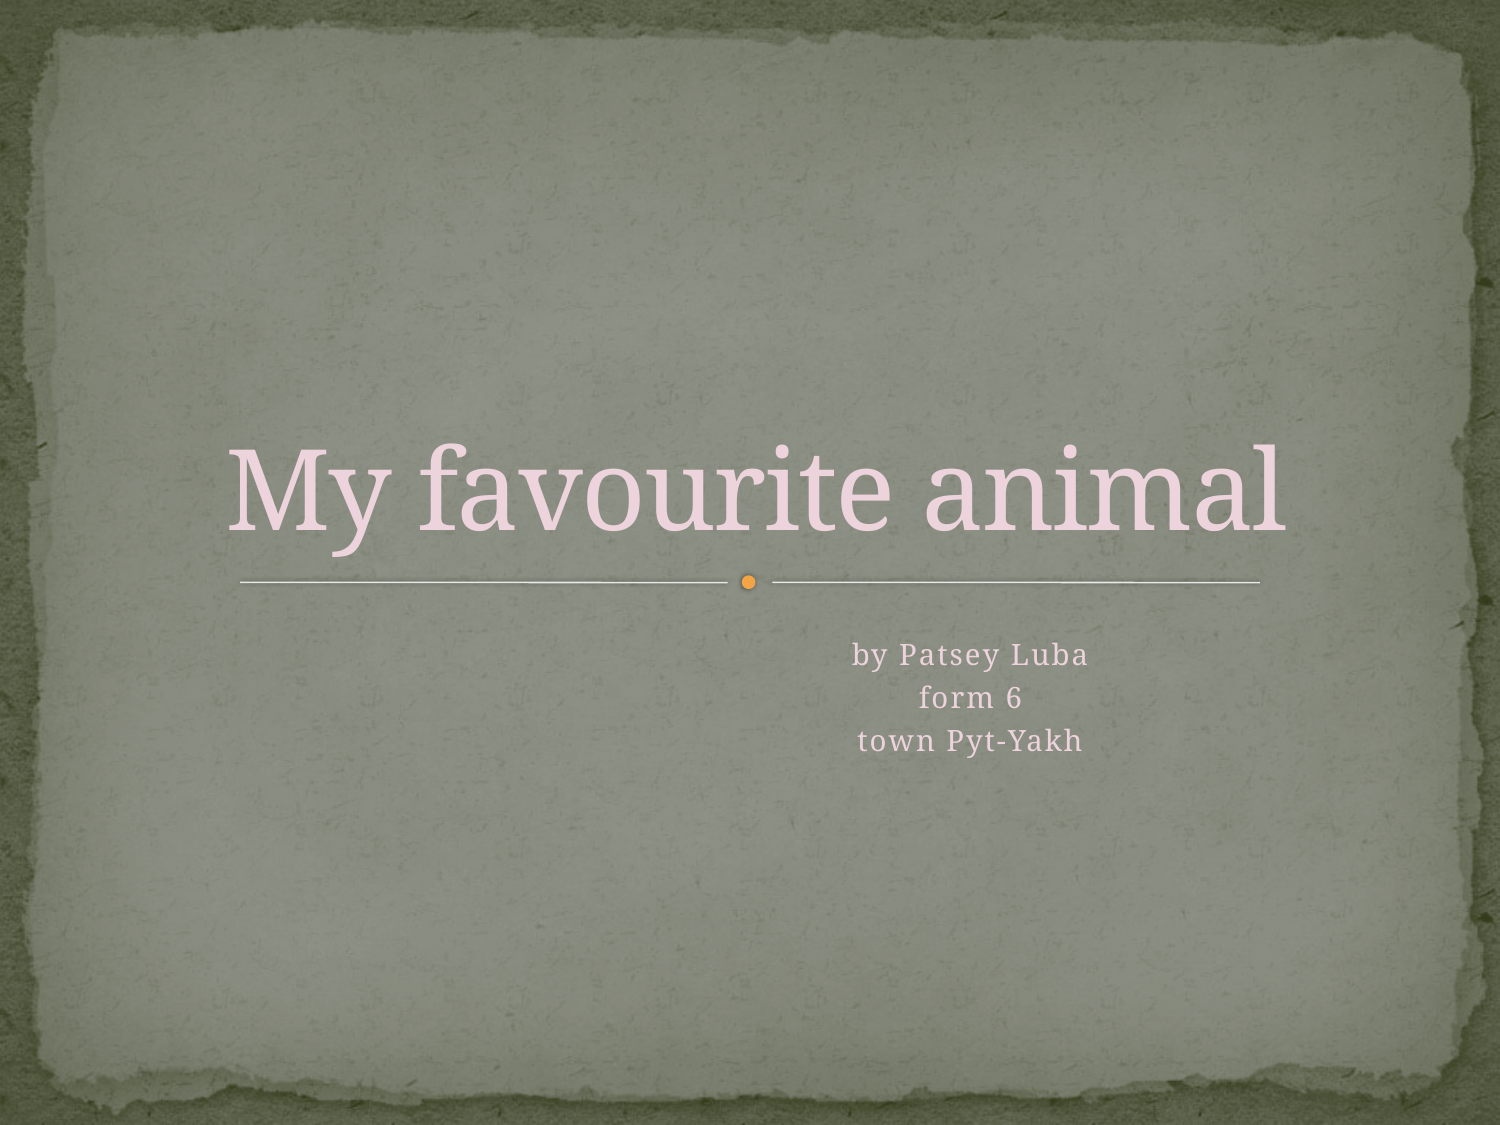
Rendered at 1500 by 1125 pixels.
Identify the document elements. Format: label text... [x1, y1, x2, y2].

subtitle by Patsey Luba form 6 town Pyt-Yakh [550, 585, 1390, 767]
title My favourite animal [74, 235, 1438, 561]
